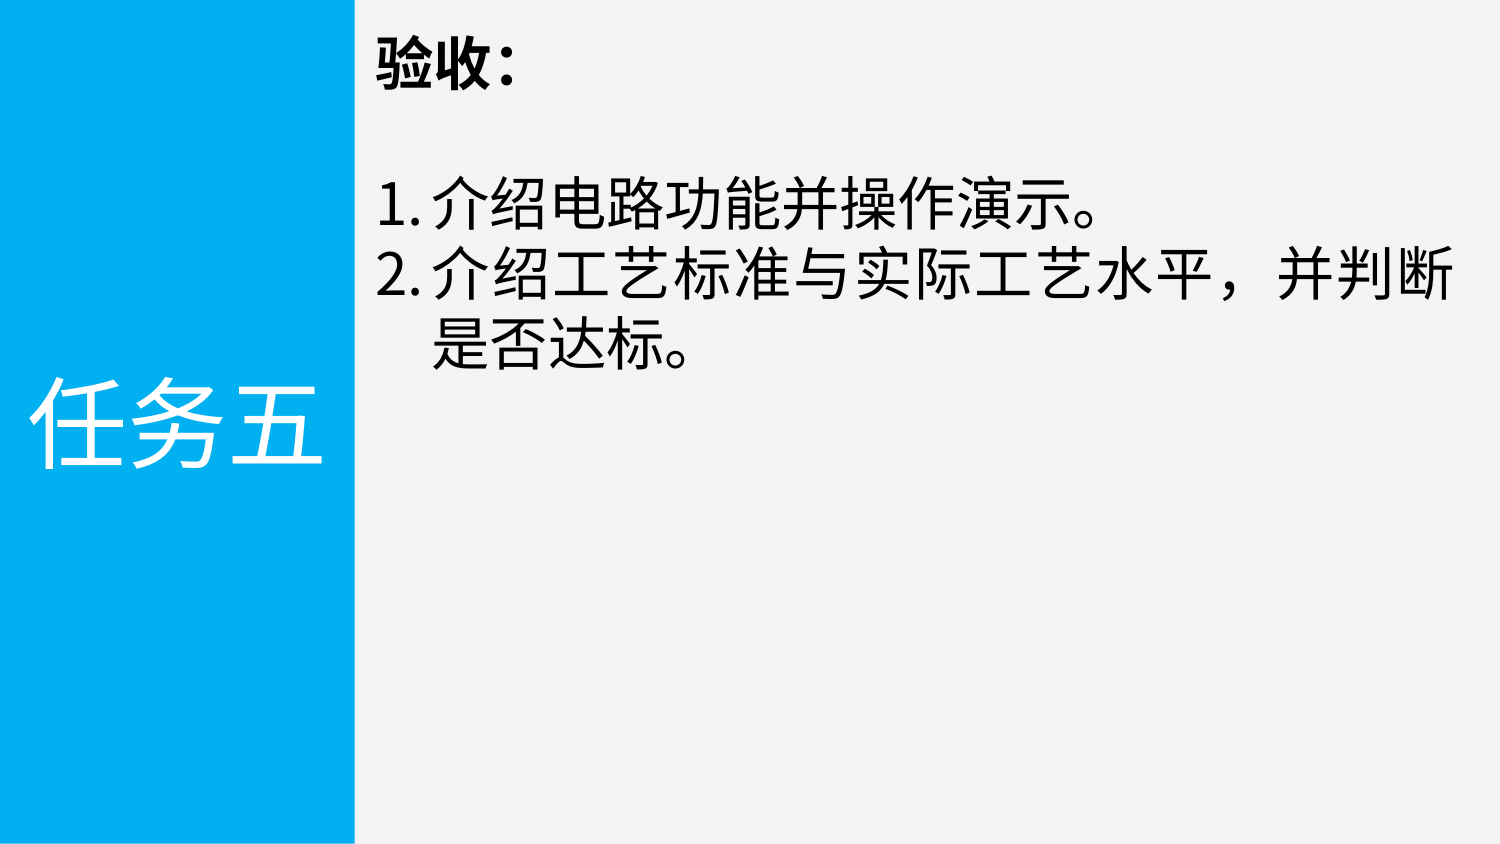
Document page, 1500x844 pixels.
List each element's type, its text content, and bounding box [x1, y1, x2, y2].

text_box 验收： 介绍电路功能并操作演示。 介绍工艺标准与实际工艺水平，并判断是否达标。 [360, 20, 1471, 500]
text_box 任务五 [0, 0, 357, 844]
